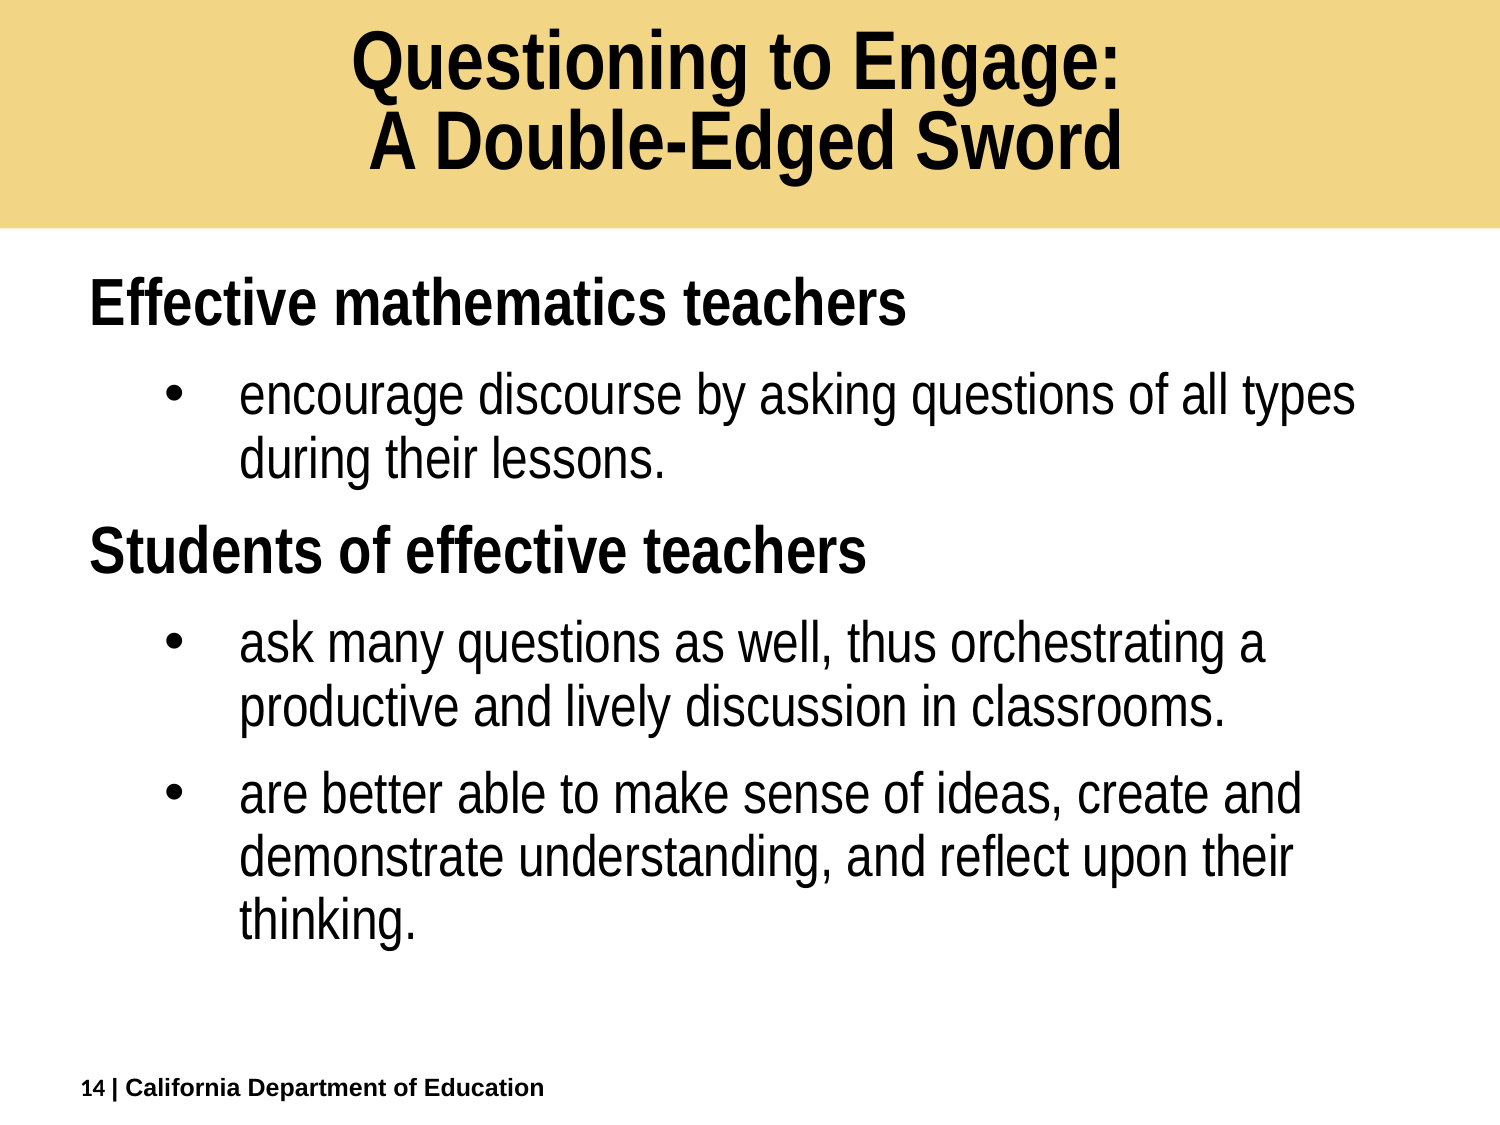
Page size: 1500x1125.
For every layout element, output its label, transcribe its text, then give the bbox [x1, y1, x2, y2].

title Questioning to Engage: A Double-Edged Sword [74, 11, 1419, 200]
footer | California Department of Education [121, 1064, 699, 1124]
slide_number 14 [55, 1064, 121, 1124]
text_box Effective mathematics teachers encourage discourse by asking questions of all types during their lessons. Students of effective teachers ask many questions as well, thus orchestrating a productive and lively discussion in classrooms. are better able to make sense of ideas, create and demonstrate understanding, and reflect upon their thinking. [75, 260, 1388, 1032]
